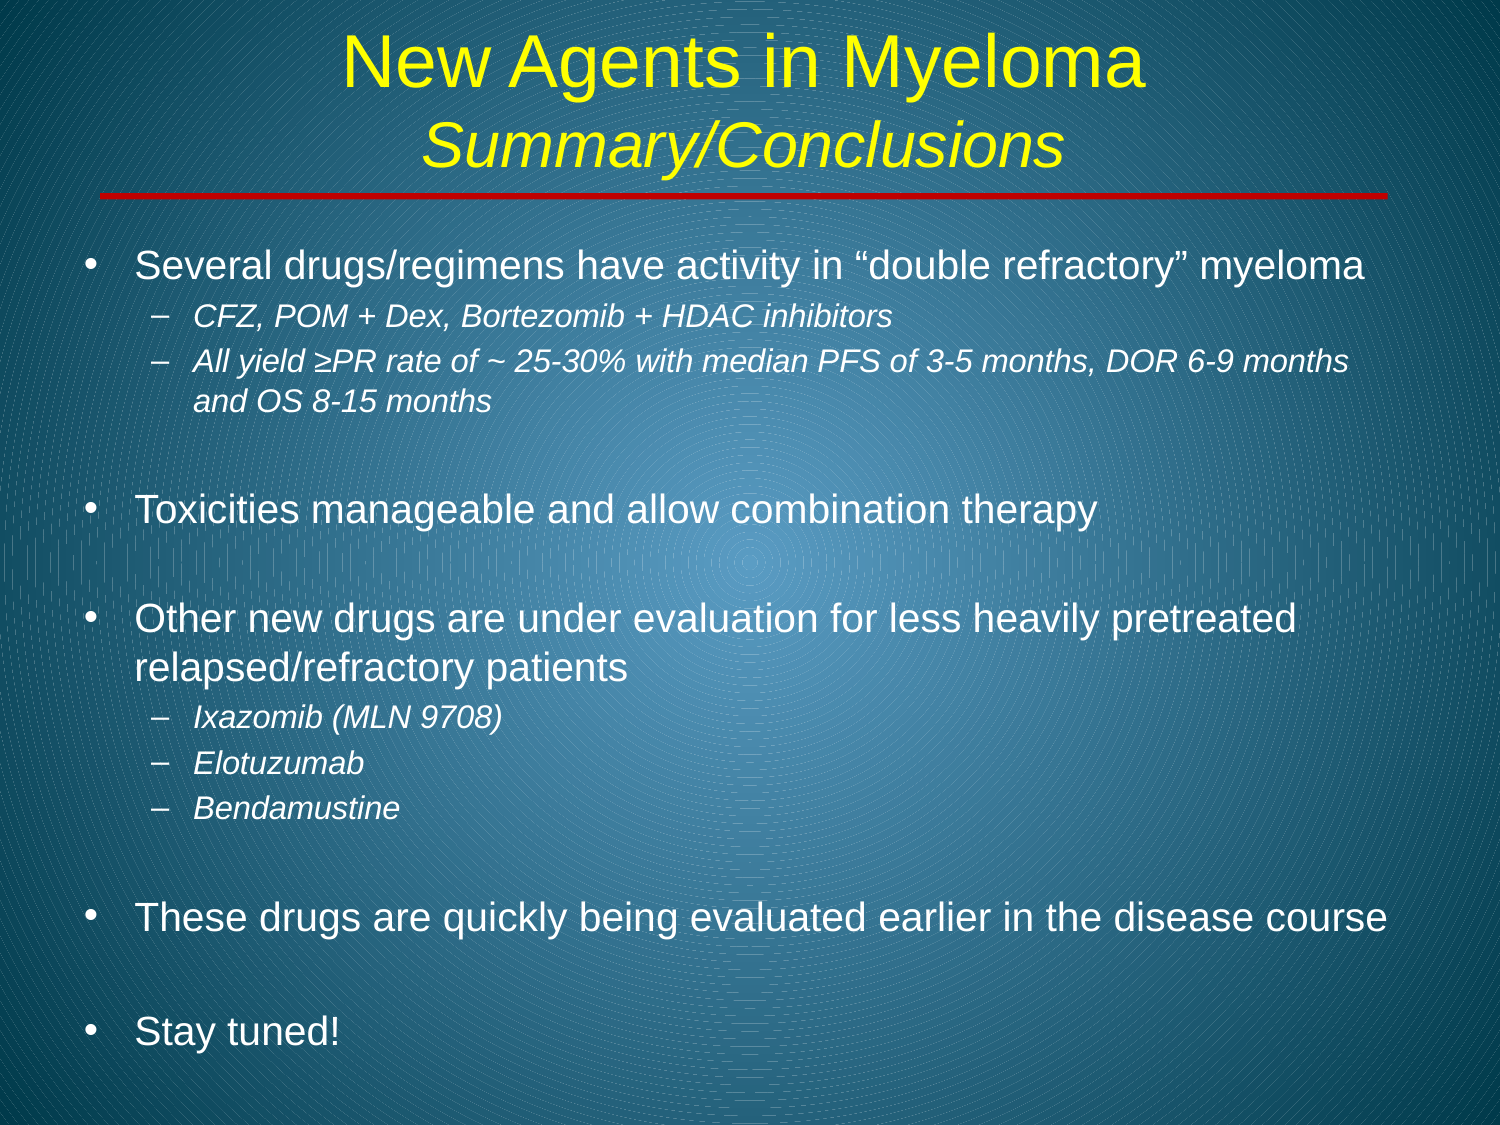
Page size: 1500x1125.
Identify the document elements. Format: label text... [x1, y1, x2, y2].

list Several drugs/regimens have activity in “double refractory” myeloma CFZ, POM + Dex, Bortezomib + HDAC inhibitors All yield ≥PR rate of ~ 25-30% with median PFS of 3-5 months, DOR 6-9 months and OS 8-15 months Toxicities manageable and allow combination therapy Other new drugs are under evaluation for less heavily pretreated relapsed/refractory patients Ixazomib (MLN 9708) Elotuzumab Bendamustine These drugs are quickly being evaluated earlier in the disease course Stay tuned! [69, 231, 1419, 1106]
title New Agents in Myeloma Summary/Conclusions [69, 2, 1419, 191]
